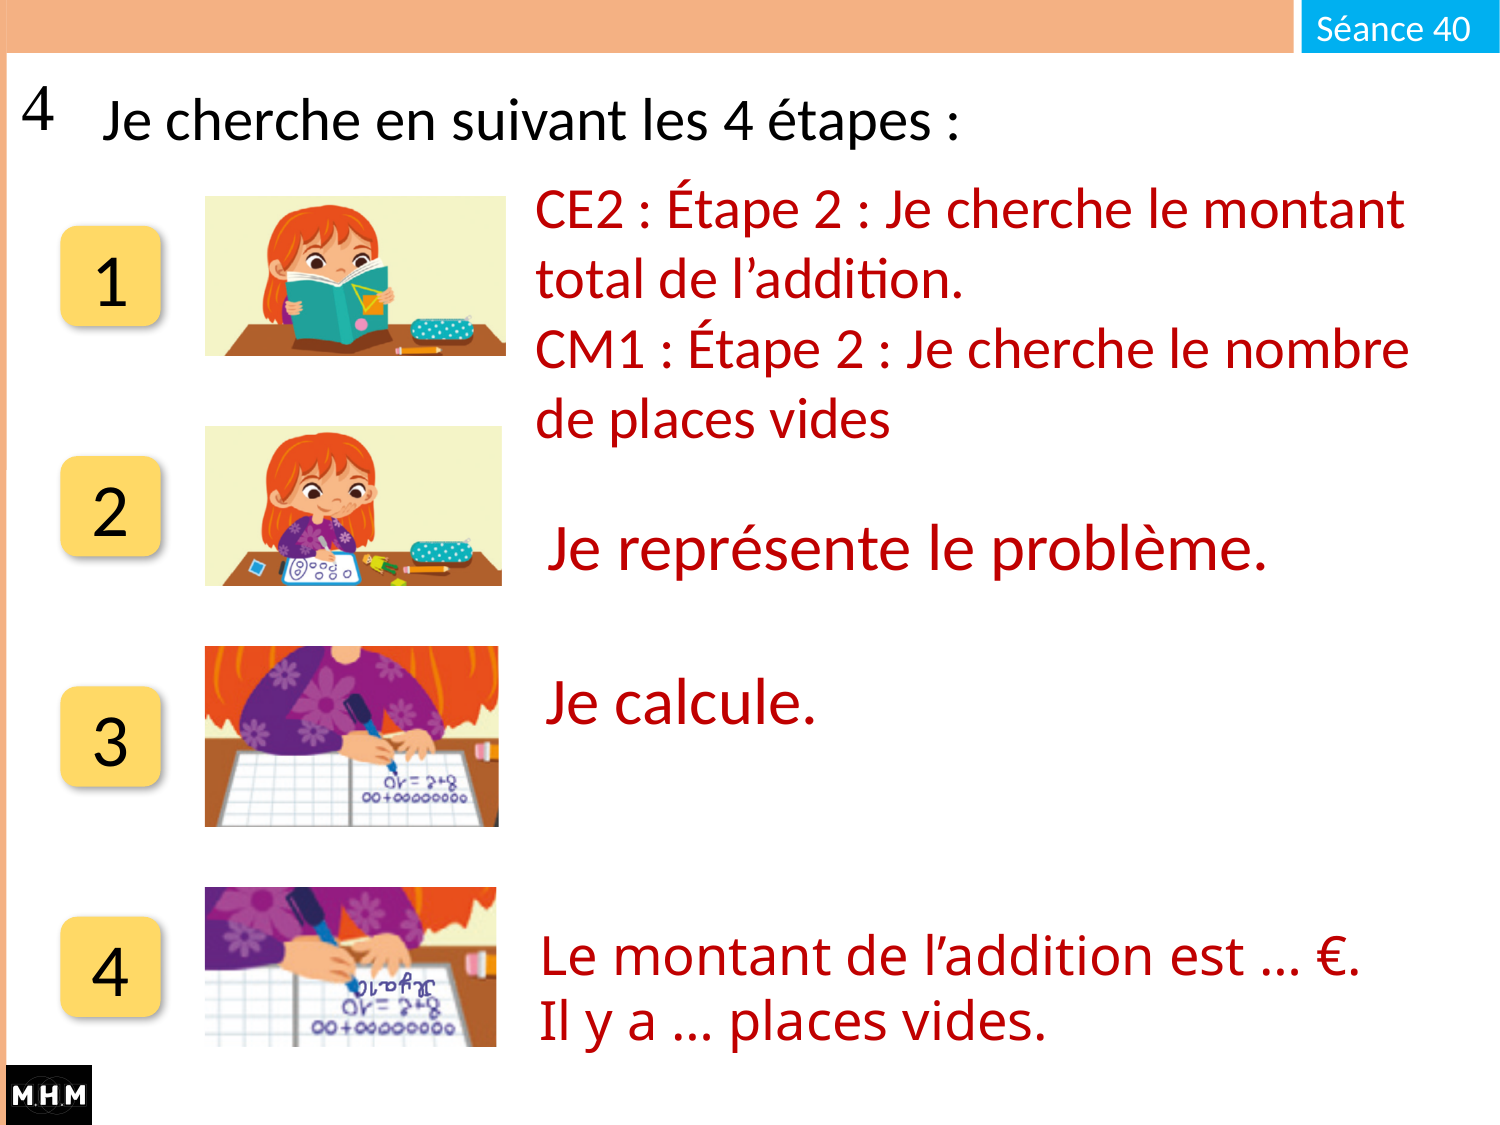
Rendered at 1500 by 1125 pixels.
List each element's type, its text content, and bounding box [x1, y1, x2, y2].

text_box 4 [58, 914, 163, 1020]
picture [204, 426, 503, 587]
text_box Le montant de l’addition est … €. Il y a … places vides. [524, 913, 1479, 1059]
text_box 2 [58, 454, 163, 559]
picture [6, 1065, 92, 1125]
text_box Je calcule. [530, 650, 1382, 745]
title Je cherche en suivant les 4 étapes : [88, 35, 1382, 160]
text_box 3 [58, 684, 163, 789]
text_box CE2 : Étape 2 : Je cherche le montant total de l’addition. CM1 : Étape 2 : Je cherche le nombre de places vides [521, 163, 1494, 458]
picture [204, 196, 514, 356]
picture [204, 645, 499, 828]
text_box 1 [58, 223, 163, 329]
picture [204, 887, 497, 1047]
text_box Je représente le problème. [533, 496, 1384, 591]
